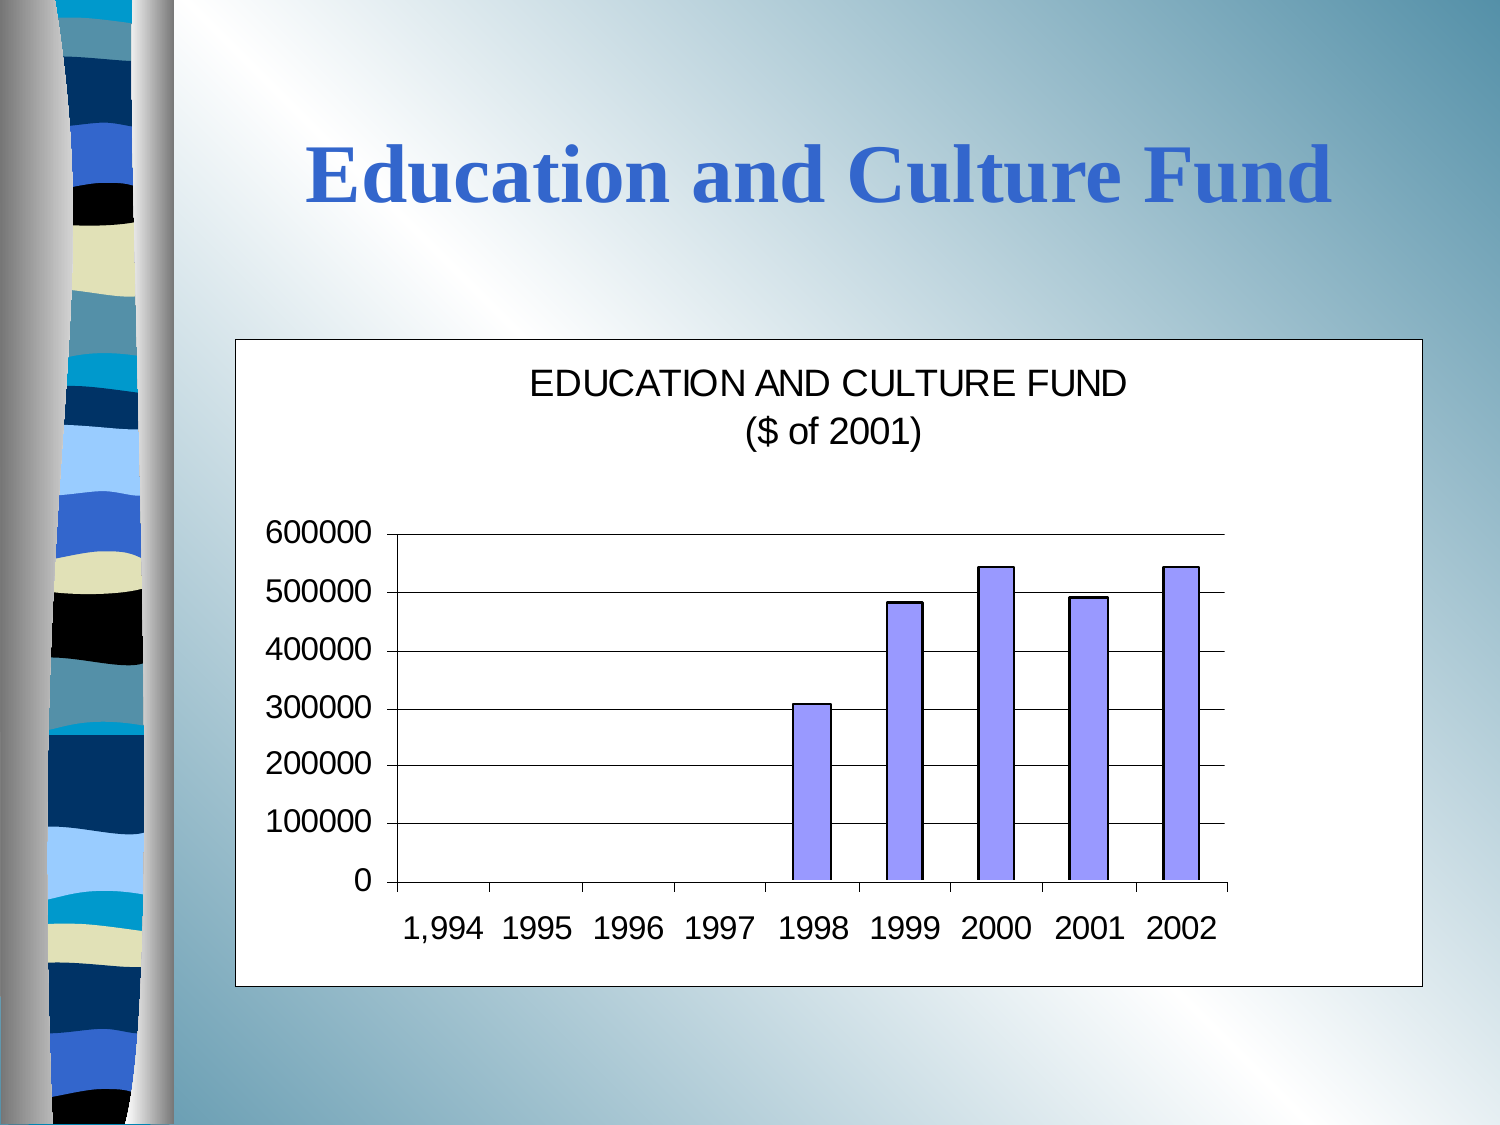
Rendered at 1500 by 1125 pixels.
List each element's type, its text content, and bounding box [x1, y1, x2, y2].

title Education and Culture Fund [192, 74, 1468, 263]
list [221, 325, 1438, 999]
